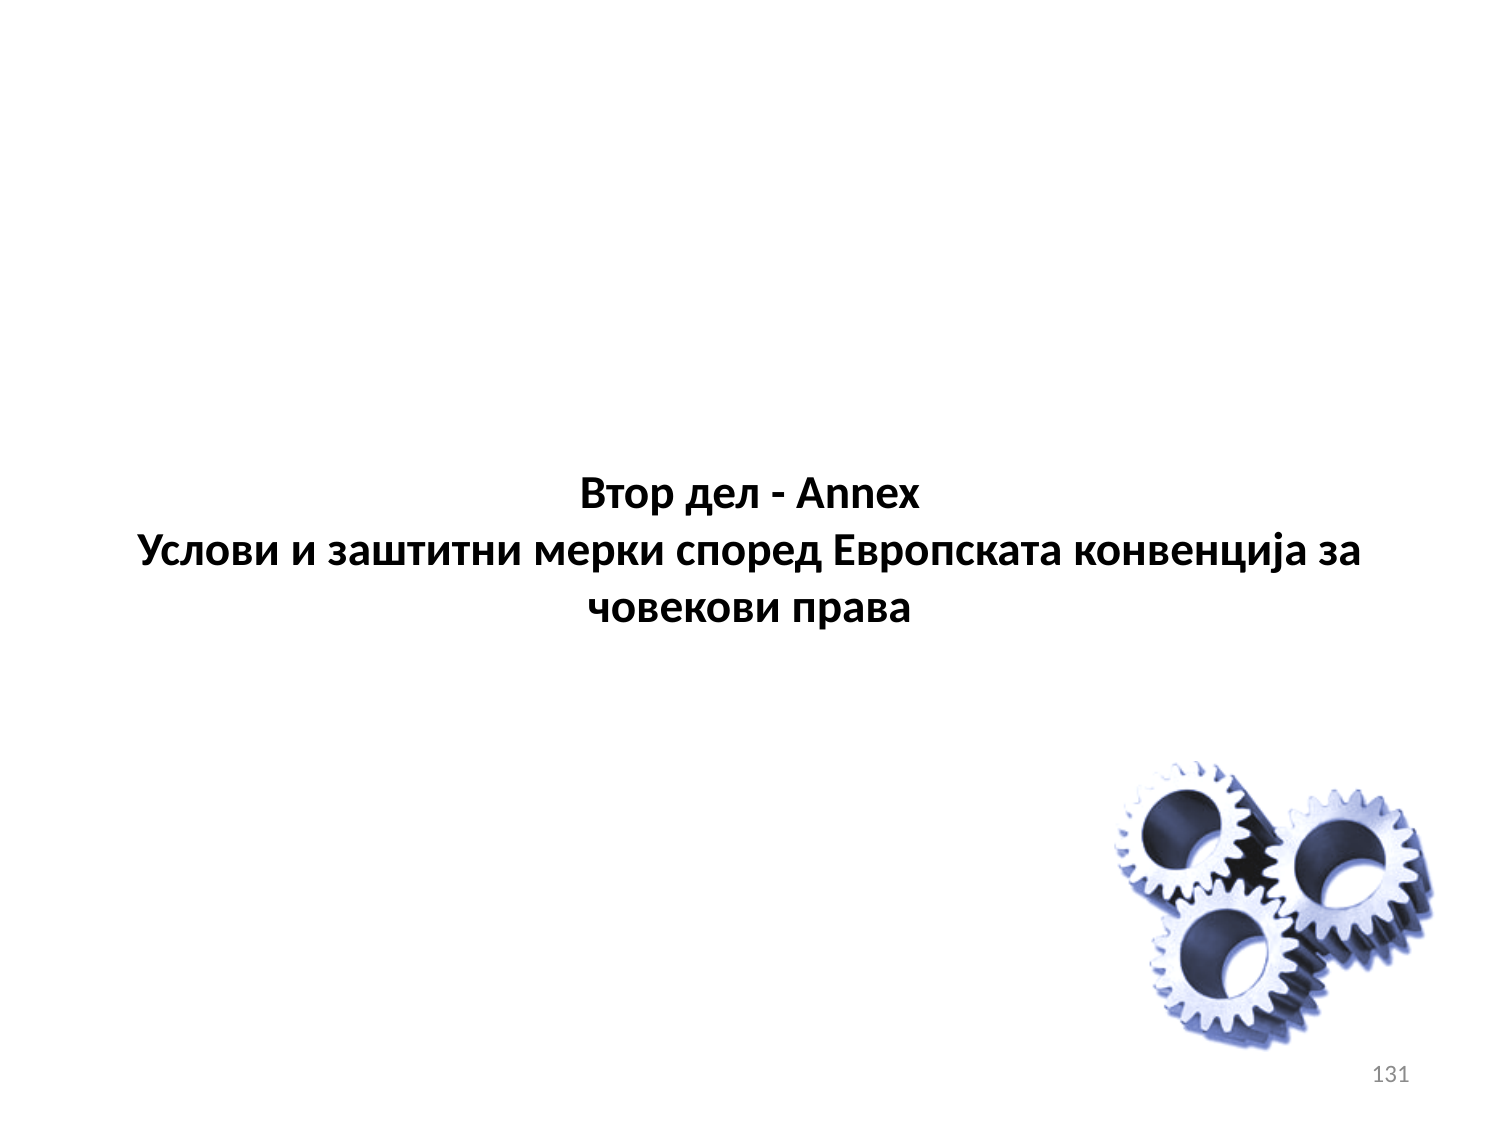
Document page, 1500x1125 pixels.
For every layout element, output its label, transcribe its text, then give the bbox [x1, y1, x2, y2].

title Втор дел - Annex Услови и заштитни мерки според Европската конвенција за човекови права [74, 452, 1426, 641]
slide_number 131 [1074, 1042, 1425, 1103]
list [1112, 761, 1436, 1052]
